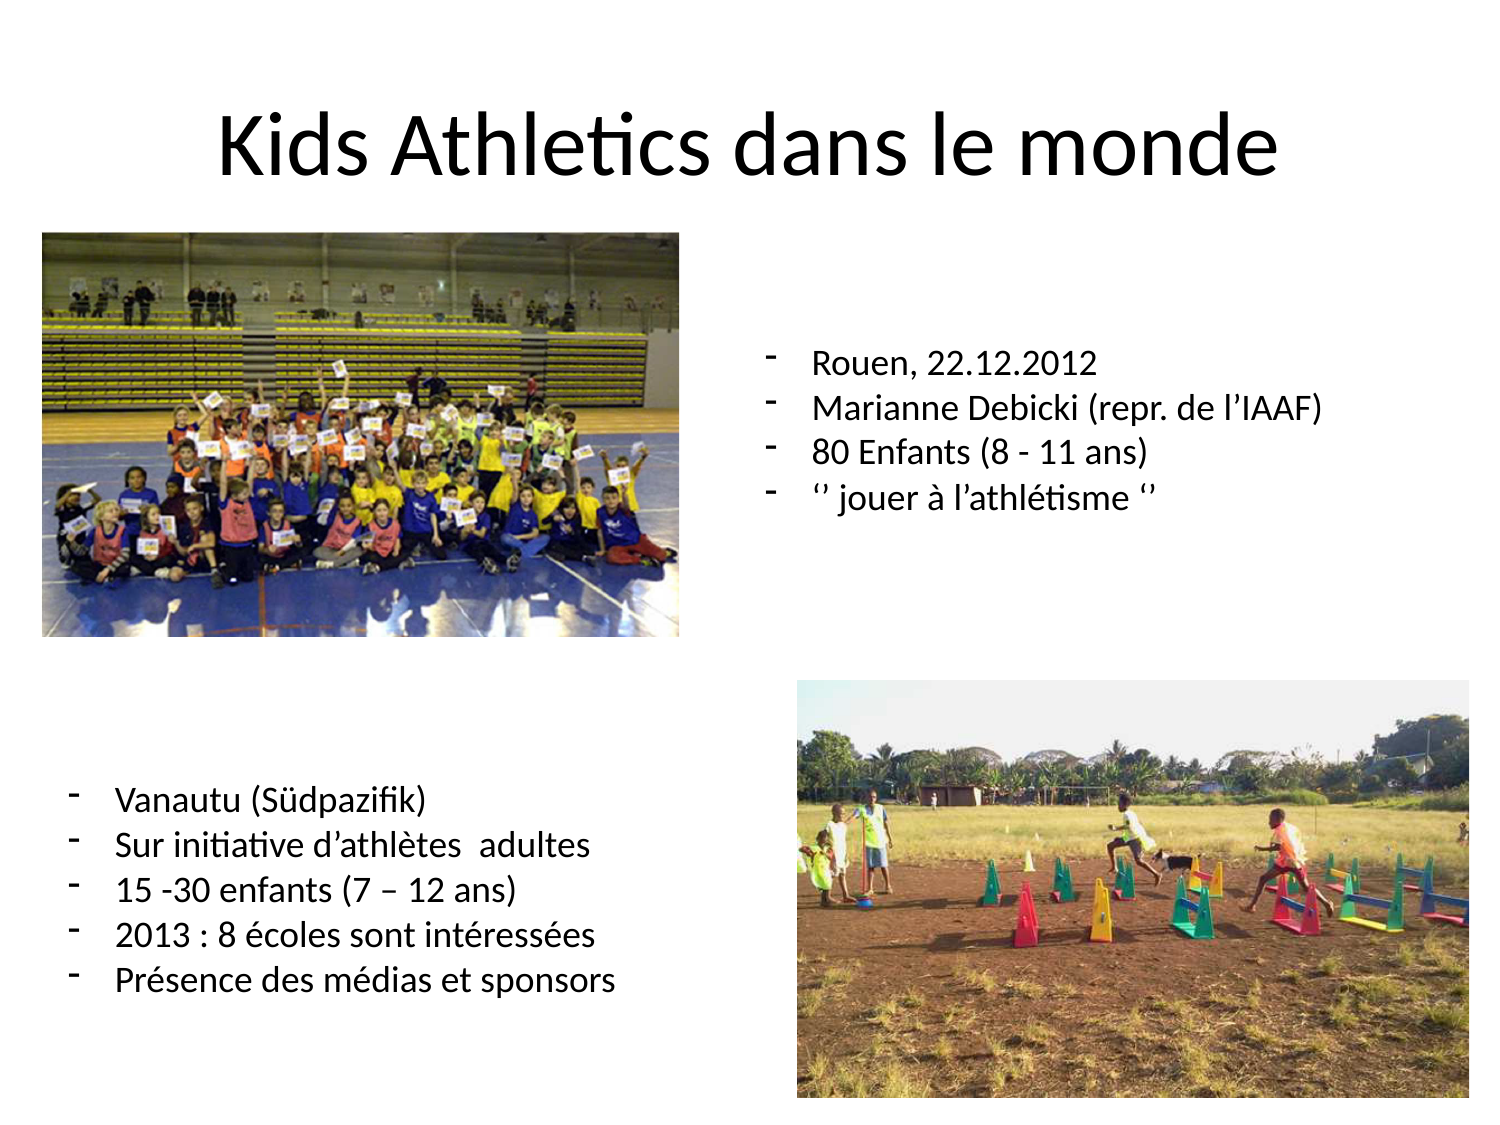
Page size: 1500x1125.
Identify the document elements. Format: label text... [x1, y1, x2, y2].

text_box Vanautu (Südpazifik) Sur initiative d’athlètes adultes 15 -30 enfants (7 – 12 ans) 2013 : 8 écoles sont intéressées Présence des médias et sponsors [53, 767, 786, 1008]
title Kids Athletics dans le monde [75, 45, 1425, 233]
text_box Rouen, 22.12.2012 Marianne Debicki (repr. de l’IAAF) 80 Enfants (8 - 11 ans) ‘’ jouer à l’athlétisme ‘’ [750, 330, 1400, 525]
picture [796, 680, 1470, 1098]
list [41, 231, 680, 638]
